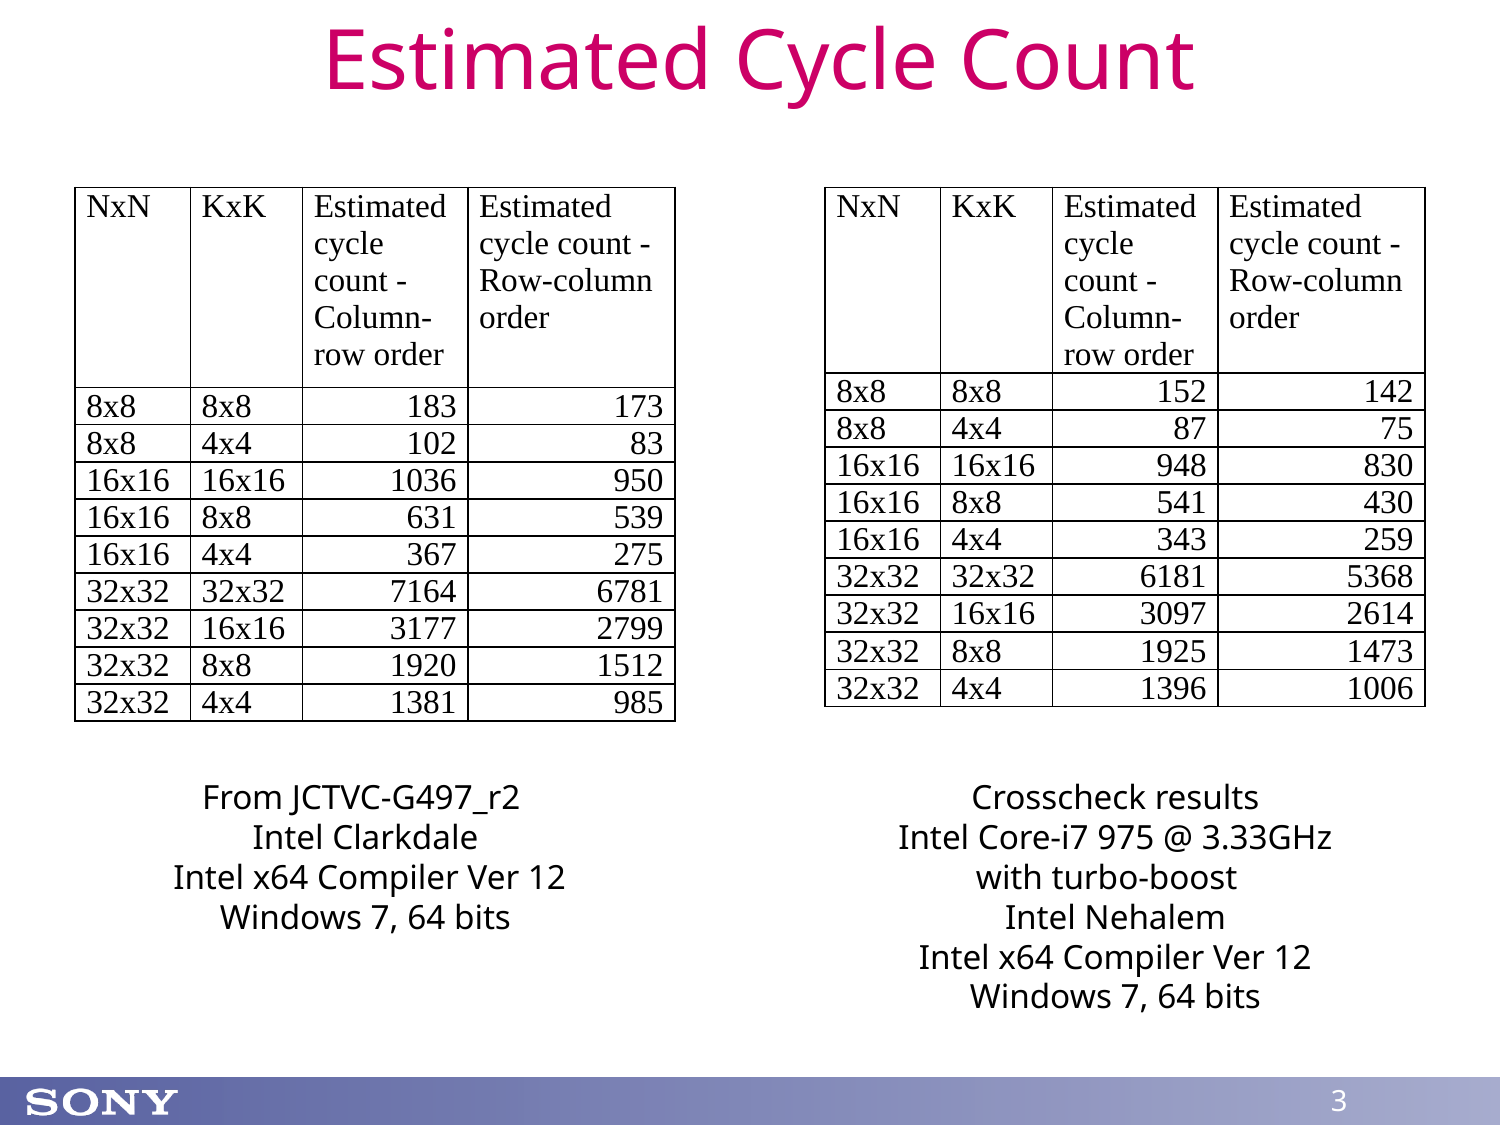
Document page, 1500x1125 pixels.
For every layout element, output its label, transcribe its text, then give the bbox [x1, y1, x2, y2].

table_header Estimated cycle count - Row-column order [1219, 188, 1424, 372]
table_cell 152 [1053, 374, 1217, 409]
table_cell 1925 [1053, 633, 1217, 669]
table_cell 2799 [469, 611, 674, 646]
table_cell 16x16 [941, 448, 1052, 483]
table_cell 32x32 [826, 559, 940, 594]
table_cell 4x4 [941, 522, 1052, 557]
picture [26, 1088, 178, 1116]
table_cell 32x32 [826, 596, 940, 631]
table_cell 32x32 [941, 559, 1052, 594]
table_cell 1473 [1219, 633, 1424, 669]
table_header NxN [826, 188, 940, 372]
table_header NxN [76, 188, 190, 387]
table_cell 32x32 [76, 574, 190, 609]
table_cell 102 [303, 425, 467, 461]
table_cell 8x8 [76, 388, 190, 424]
table_cell 32x32 [826, 670, 940, 706]
table_header Estimated cycle count - Column-row order [303, 188, 467, 387]
table_cell 8x8 [76, 425, 190, 461]
table_header Estimated cycle count - Column-row order [1053, 188, 1217, 372]
table_header KxK [941, 188, 1052, 372]
table_cell 8x8 [941, 374, 1052, 409]
table_cell 16x16 [826, 522, 940, 557]
table_cell 539 [469, 500, 674, 535]
table_cell 32x32 [76, 685, 190, 720]
table_cell 8x8 [191, 500, 302, 535]
table_cell 3177 [303, 611, 467, 646]
table_cell 87 [1053, 411, 1217, 446]
table_cell 8x8 [826, 411, 940, 446]
slide_number 3 [1049, 1074, 1363, 1125]
table_cell 1381 [303, 685, 467, 720]
table_cell 6781 [469, 574, 674, 609]
table_cell 950 [469, 463, 674, 498]
table_cell 985 [469, 685, 674, 720]
table_cell 541 [1053, 485, 1217, 520]
table_cell 8x8 [826, 374, 940, 409]
table_cell 8x8 [191, 648, 302, 683]
table_cell 32x32 [191, 574, 302, 609]
table_cell 1396 [1053, 670, 1217, 706]
table_cell 1006 [1219, 670, 1424, 706]
table_cell 16x16 [76, 463, 190, 498]
table_cell 367 [303, 537, 467, 572]
table_cell 142 [1219, 374, 1424, 409]
table_cell 173 [469, 388, 674, 424]
table_cell 430 [1219, 485, 1424, 520]
table_cell 16x16 [826, 485, 940, 520]
table_cell 7164 [303, 574, 467, 609]
table_cell 75 [1219, 411, 1424, 446]
table_cell 16x16 [191, 611, 302, 646]
table_cell 1036 [303, 463, 467, 498]
table_cell 8x8 [941, 485, 1052, 520]
table_cell 830 [1219, 448, 1424, 483]
table_cell 948 [1053, 448, 1217, 483]
table_cell 32x32 [76, 648, 190, 683]
table_cell 2614 [1219, 596, 1424, 631]
table_header KxK [191, 188, 302, 387]
table_cell 343 [1053, 522, 1217, 557]
text_box Crosscheck results Intel Core-i7 975 @ 3.33GHz with turbo-boost Intel Nehalem Intel x64 Compiler Ver 12 Windows 7, 64 bits [825, 768, 1407, 1023]
table_cell 631 [303, 500, 467, 535]
table_cell 16x16 [76, 537, 190, 572]
table_cell 5368 [1219, 559, 1424, 594]
table_cell 16x16 [826, 448, 940, 483]
text_box From JCTVC-G497_r2 Intel Clarkdale Intel x64 Compiler Ver 12 Windows 7, 64 bits [75, 768, 657, 944]
table_cell 4x4 [941, 411, 1052, 446]
title Estimated Cycle Count [0, 0, 1500, 115]
table_cell 32x32 [826, 633, 940, 669]
table_cell 8x8 [941, 633, 1052, 669]
table_cell 32x32 [76, 611, 190, 646]
table_cell 1920 [303, 648, 467, 683]
table_cell 4x4 [191, 685, 302, 720]
table_cell 183 [303, 388, 467, 424]
table_cell 16x16 [941, 596, 1052, 631]
table_header Estimated cycle count - Row-column order [469, 188, 674, 387]
table_cell 8x8 [191, 388, 302, 424]
table_cell 16x16 [191, 463, 302, 498]
table_cell 4x4 [191, 537, 302, 572]
table_cell 4x4 [191, 425, 302, 461]
table_cell 275 [469, 537, 674, 572]
table_cell 3097 [1053, 596, 1217, 631]
table_cell 6181 [1053, 559, 1217, 594]
table_cell 4x4 [941, 670, 1052, 706]
table_cell 1512 [469, 648, 674, 683]
table_cell 16x16 [76, 500, 190, 535]
table_cell 259 [1219, 522, 1424, 557]
table_cell 83 [469, 425, 674, 461]
